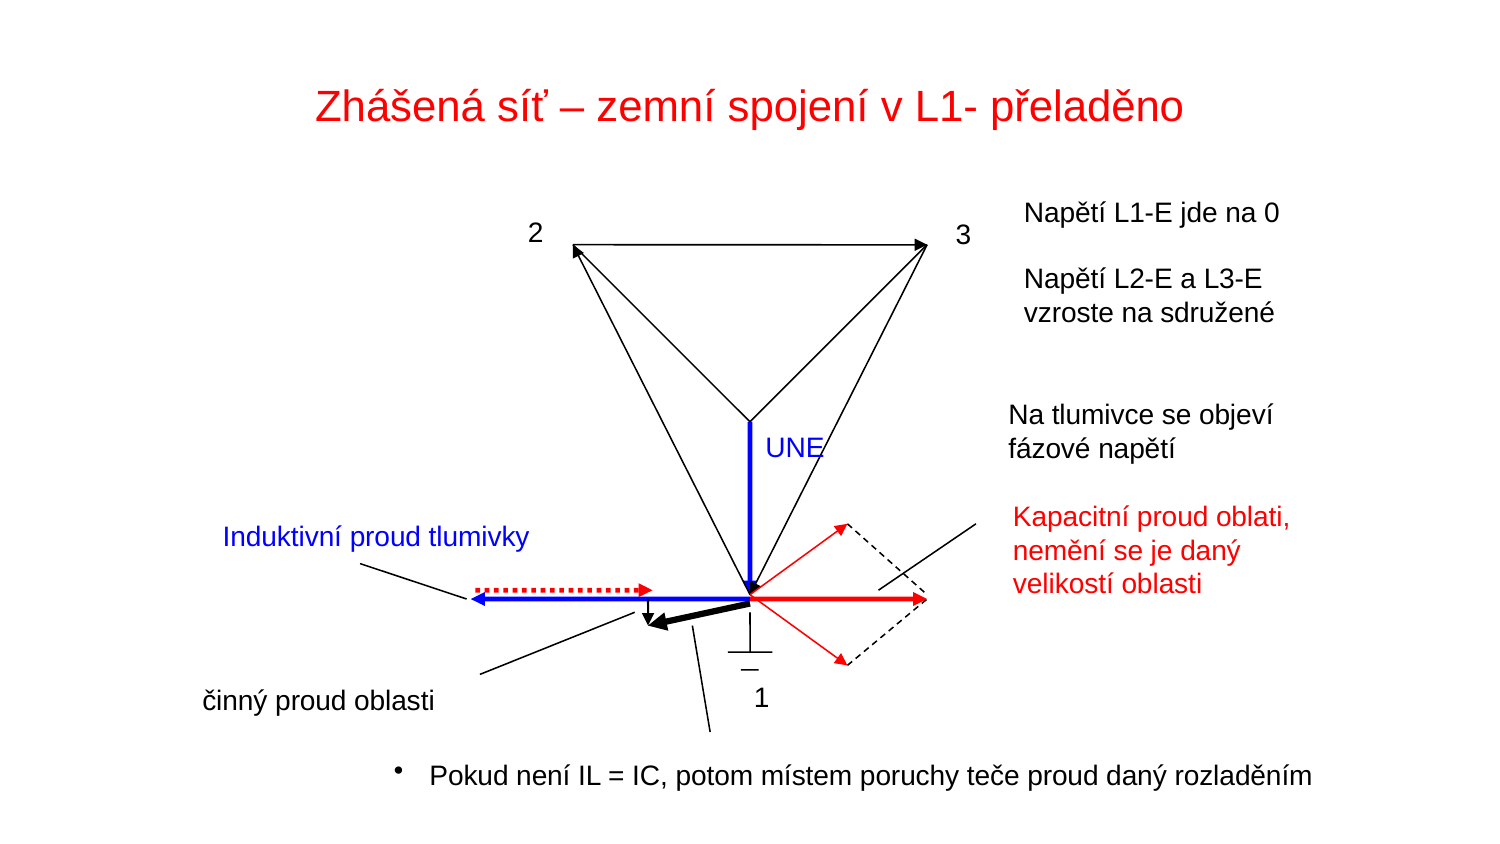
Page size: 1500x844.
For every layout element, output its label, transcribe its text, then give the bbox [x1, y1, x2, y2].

text_box [750, 471, 813, 593]
text_box [641, 598, 655, 626]
text_box [757, 600, 848, 666]
text_box [749, 523, 847, 595]
text_box Kapacitní proud oblati, nemění se je daný velikostí oblasti [998, 490, 1306, 607]
text_box 3 [940, 209, 986, 258]
text_box Pokud není IL = IC, potom místem poruchy teče proud daný rozladěním [189, 749, 1329, 799]
text_box Napětí L1-E jde na 0 [1009, 187, 1295, 236]
text_box [640, 584, 653, 597]
text_box 1 [739, 672, 785, 721]
text_box [745, 421, 751, 592]
text_box [572, 238, 928, 251]
text_box [470, 592, 647, 606]
text_box činný proud oblasti [187, 674, 471, 723]
text_box [572, 245, 750, 594]
text_box [751, 592, 928, 606]
text_box Induktivní proud tlumivky [207, 510, 545, 559]
text_box Napětí L2-E a L3-E vzroste na sdružené [1009, 253, 1291, 370]
text_box [648, 603, 751, 629]
text_box Na tlumivce se objeví fázové napětí [993, 388, 1289, 471]
title Zhášená síť – zemní spojení v L1- přeladěno [75, 33, 1425, 175]
text_box 2 [513, 207, 559, 256]
text_box UNE [750, 421, 840, 471]
